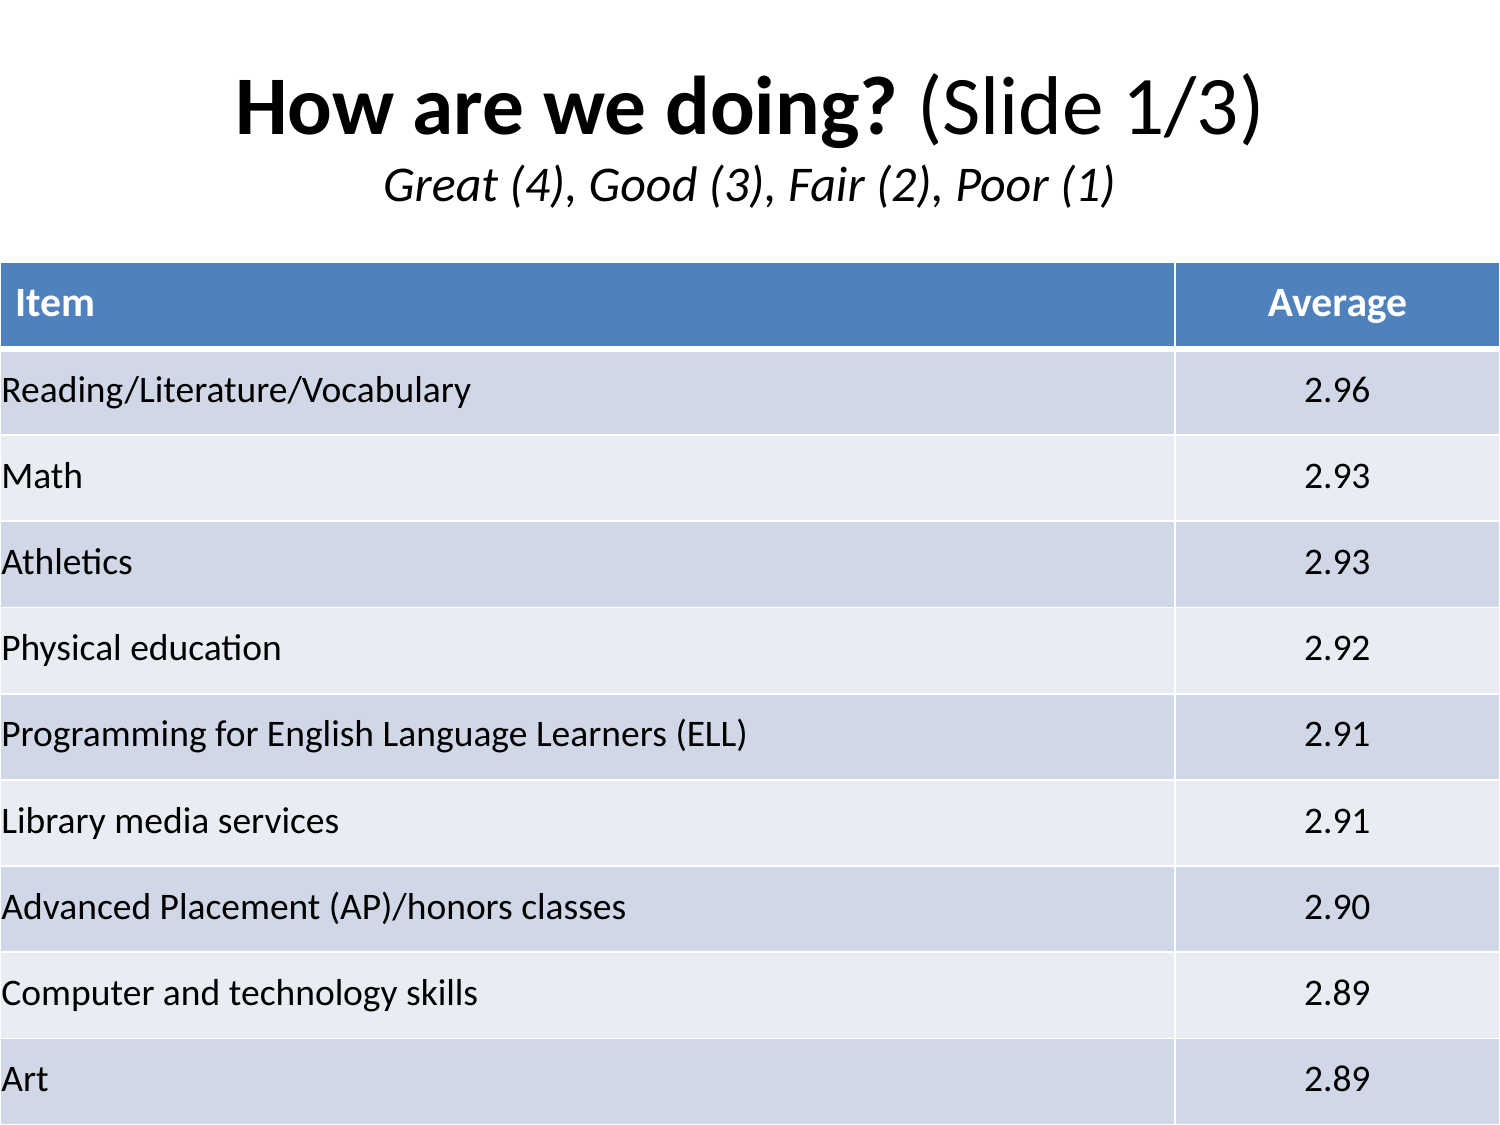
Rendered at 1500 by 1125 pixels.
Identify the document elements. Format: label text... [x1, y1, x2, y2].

table_cell Physical education [1, 608, 1174, 693]
table_cell Advanced Placement (AP)/honors classes [1, 867, 1174, 951]
table_cell 2.93 [1176, 522, 1499, 607]
title How are we doing? (Slide 1/3) Great (4), Good (3), Fair (2), Poor (1) [0, 0, 1500, 262]
table_header Average [1176, 263, 1499, 346]
table_cell Art [1, 1039, 1174, 1124]
table_cell 2.93 [1176, 436, 1499, 520]
table_cell 2.96 [1176, 352, 1499, 434]
table_cell Reading/Literature/Vocabulary [1, 352, 1174, 434]
table_cell 2.89 [1176, 953, 1499, 1038]
table_cell 2.89 [1176, 1039, 1499, 1124]
table_cell 2.91 [1176, 781, 1499, 865]
table_cell Computer and technology skills [1, 953, 1174, 1038]
table_cell 2.90 [1176, 867, 1499, 951]
table_cell Athletics [1, 522, 1174, 607]
table_header Item [1, 263, 1174, 346]
table_cell Library media services [1, 781, 1174, 865]
table_cell Math [1, 436, 1174, 520]
table_cell Programming for English Language Learners (ELL) [1, 695, 1174, 779]
table_cell 2.91 [1176, 695, 1499, 779]
table_cell 2.92 [1176, 608, 1499, 693]
